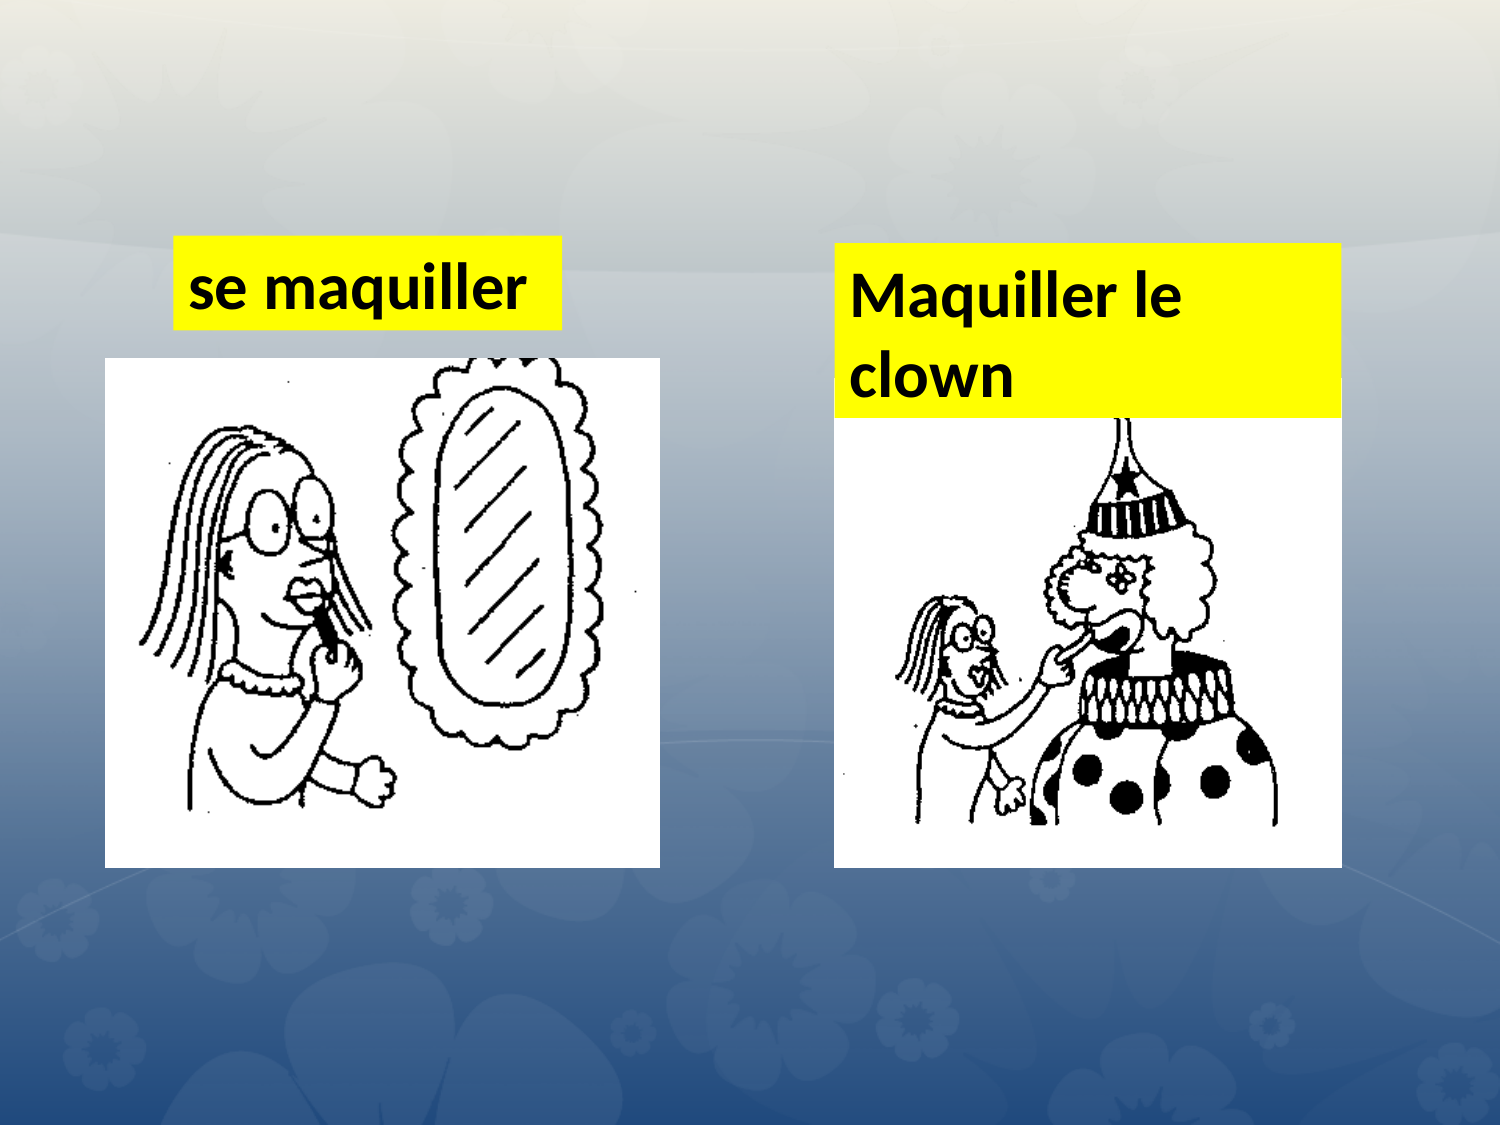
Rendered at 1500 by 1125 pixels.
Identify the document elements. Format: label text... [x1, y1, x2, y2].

text_box se maquiller [173, 235, 563, 331]
text_box Maquiller le clown [834, 243, 1342, 369]
picture [0, 0, 1500, 1125]
